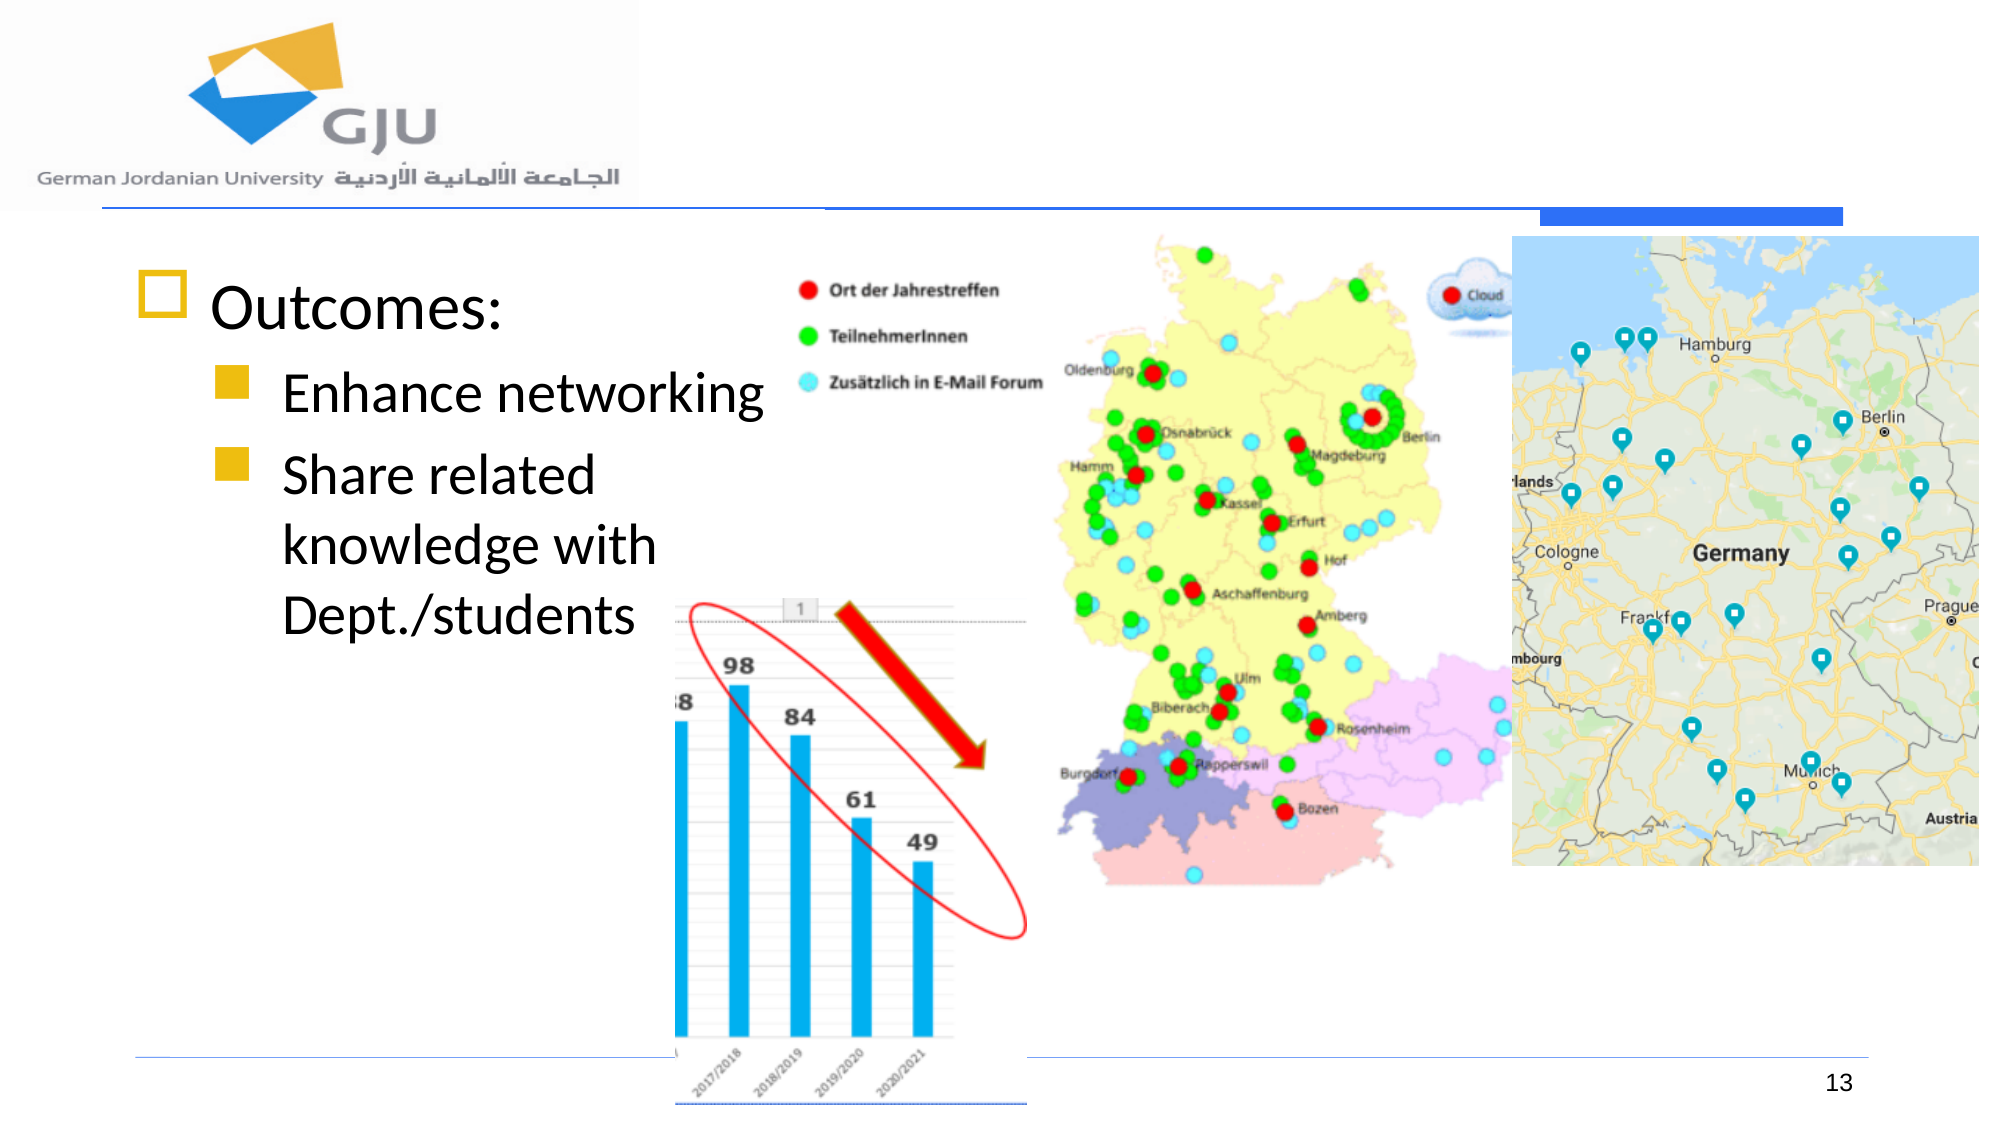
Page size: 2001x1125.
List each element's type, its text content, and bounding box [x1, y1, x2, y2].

list Outcomes: Enhance networking Share related knowledge with Dept./students [118, 255, 768, 1047]
picture [674, 210, 1979, 1105]
picture [0, 0, 639, 211]
slide_number 13 [1434, 1058, 1869, 1105]
